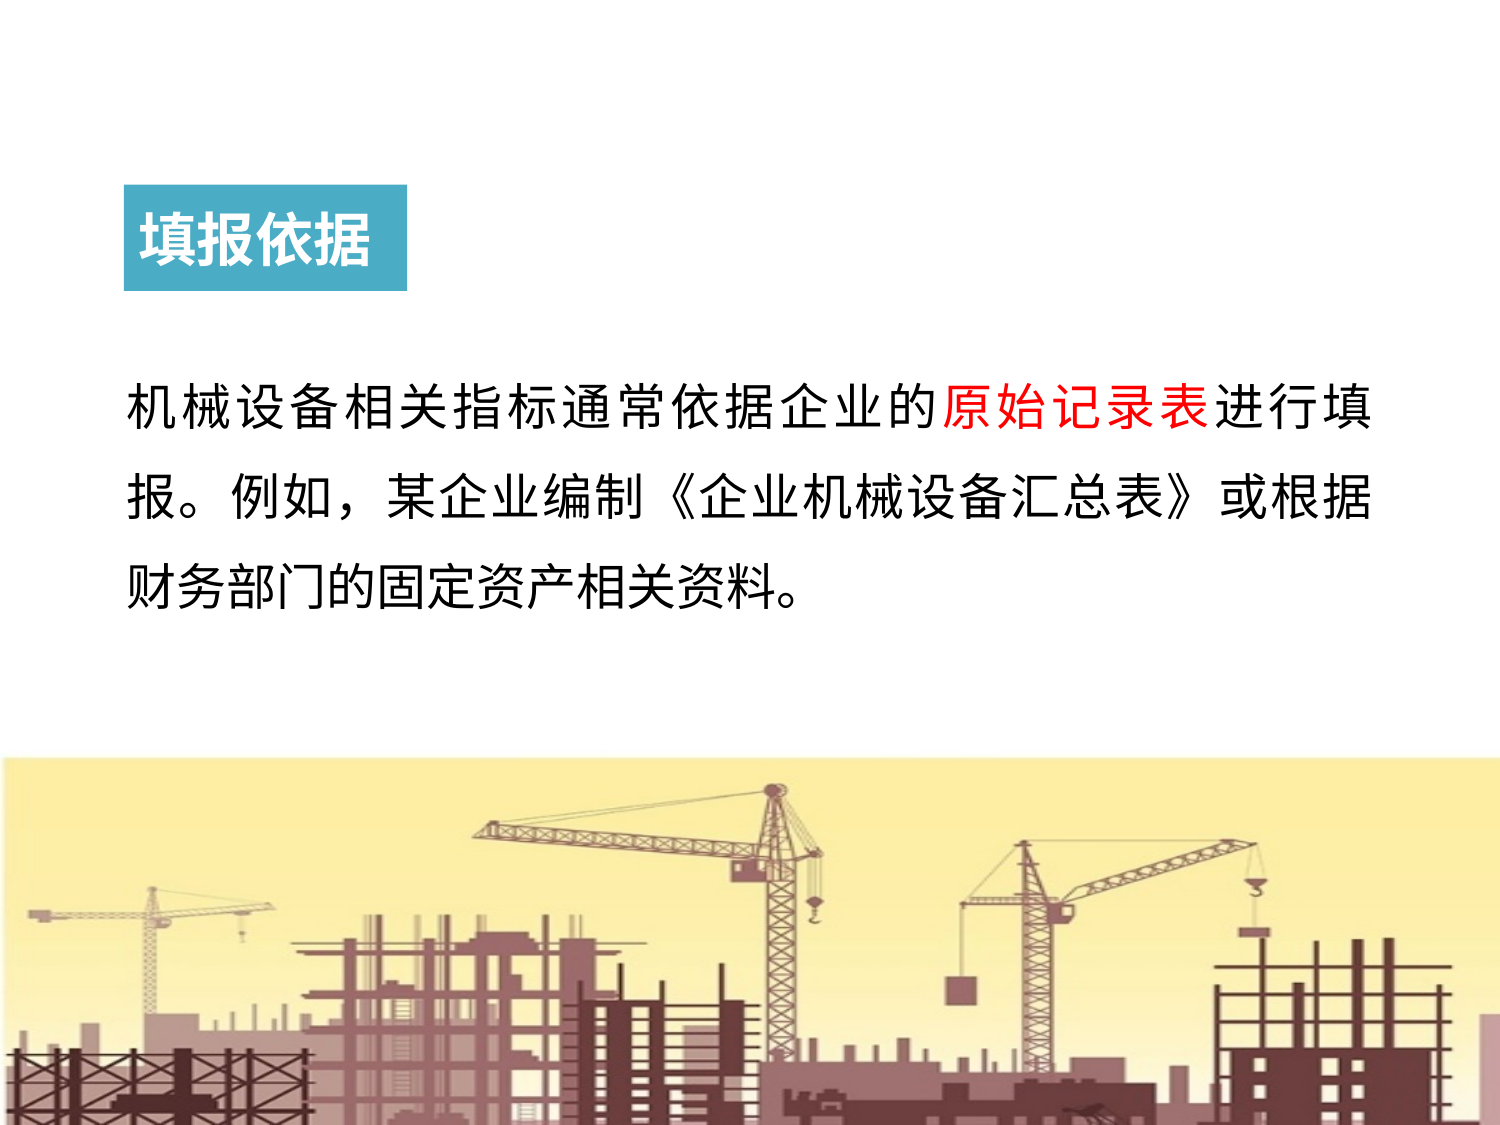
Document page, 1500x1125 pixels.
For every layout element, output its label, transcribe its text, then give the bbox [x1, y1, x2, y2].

picture [0, 749, 1500, 1125]
text_box 填报依据 [122, 183, 409, 293]
text_box 机械设备相关指标通常依据企业的原始记录表进行填报。例如，某企业编制《企业机械设备汇总表》或根据财务部门的固定资产相关资料。 [112, 338, 1388, 623]
